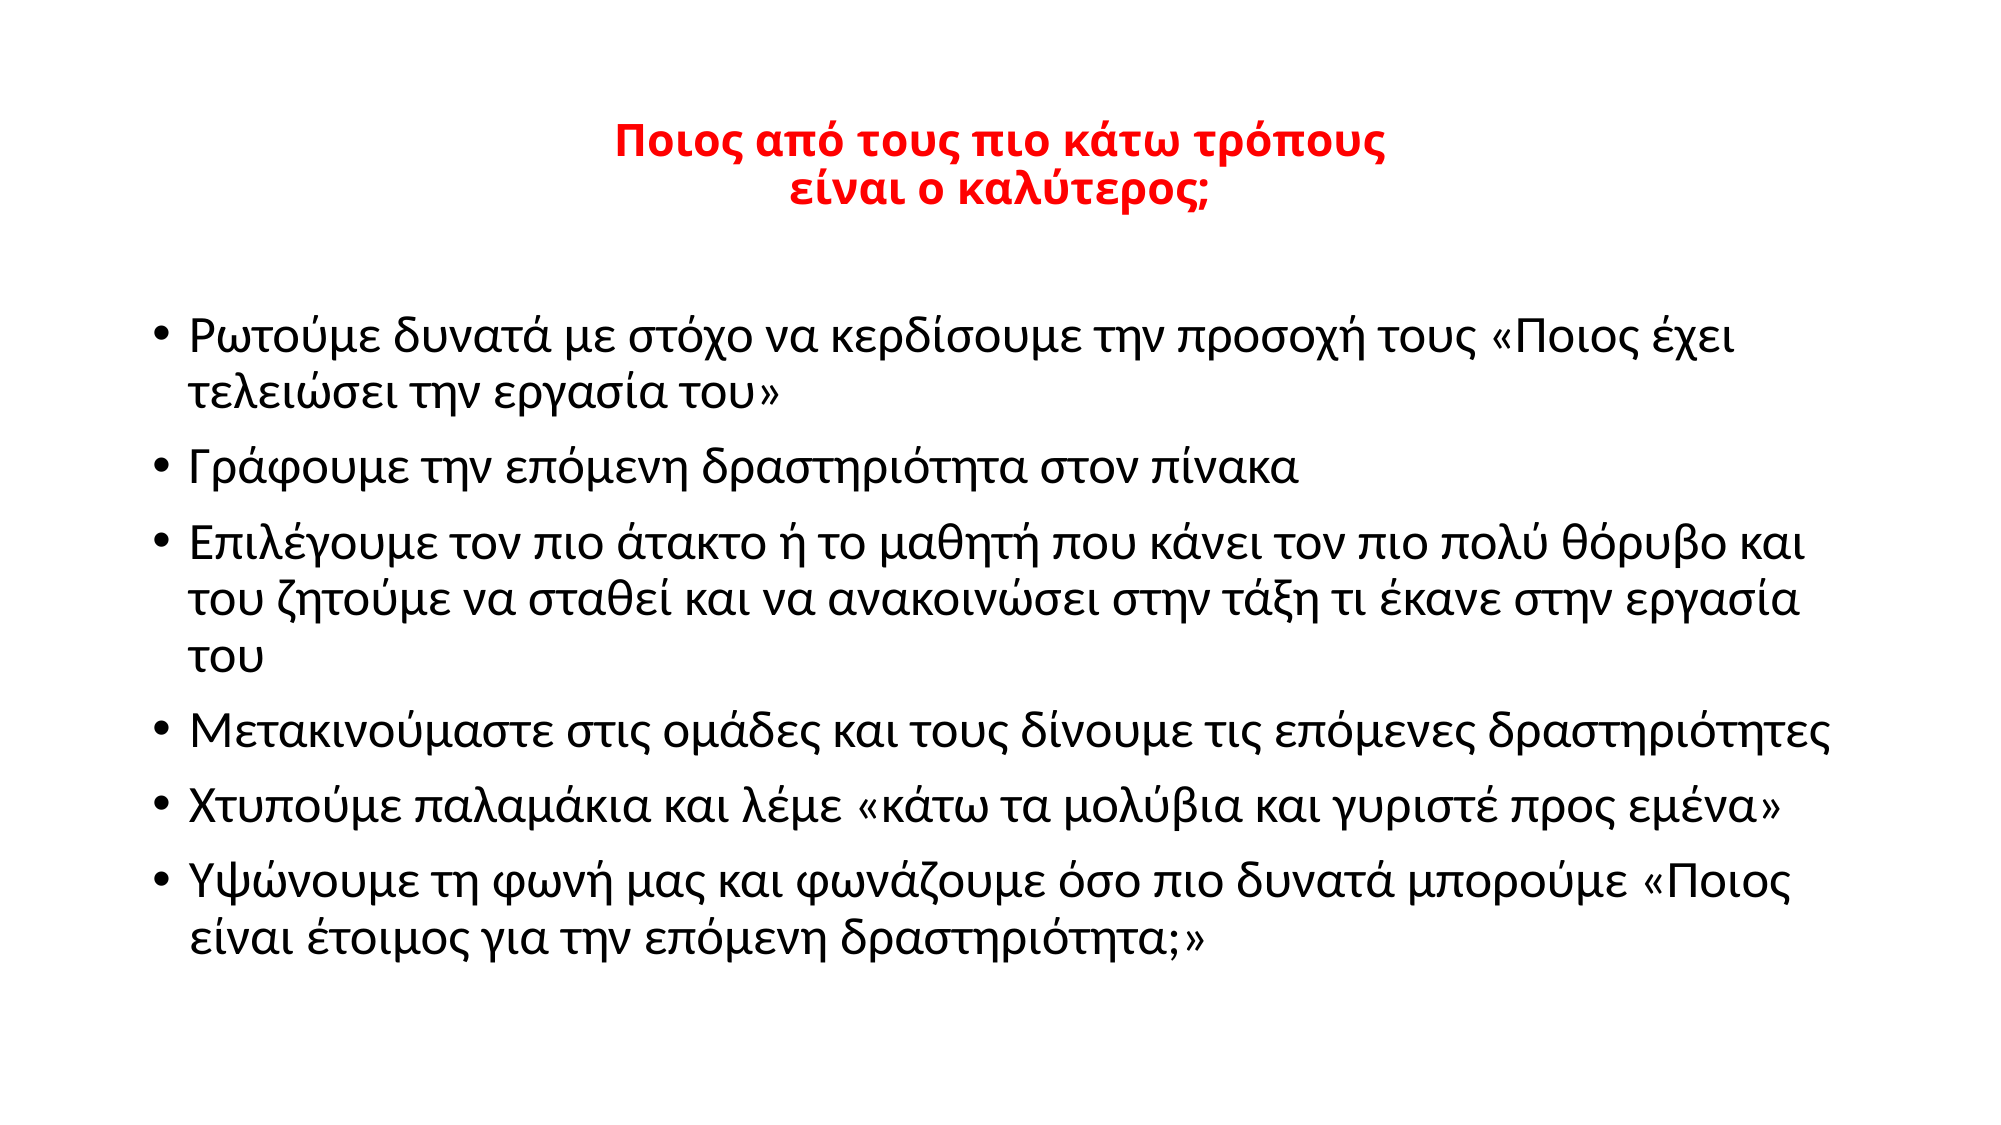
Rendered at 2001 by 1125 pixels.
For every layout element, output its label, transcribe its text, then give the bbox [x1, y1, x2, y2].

list Ρωτούμε δυνατά με στόχο να κερδίσουμε την προσοχή τους «Ποιος έχει τελειώσει την εργασία του» Γράφουμε την επόμενη δραστηριότητα στον πίνακα Επιλέγουμε τον πιο άτακτο ή το μαθητή που κάνει τον πιο πολύ θόρυβο και του ζητούμε να σταθεί και να ανακοινώσει στην τάξη τι έκανε στην εργασία του Μετακινούμαστε στις ομάδες και τους δίνουμε τις επόμενες δραστηριότητες Χτυπούμε παλαμάκια και λέμε «κάτω τα μολύβια και γυριστέ προς εμένα» Υψώνουμε τη φωνή μας και φωνάζουμε όσο πιο δυνατά μπορούμε «Ποιος είναι έτοιμος για την επόμενη δραστηριότητα;» [137, 299, 1863, 1014]
title Ποιος από τους πιο κάτω τρόπους είναι ο καλύτερος; [137, 59, 1863, 278]
